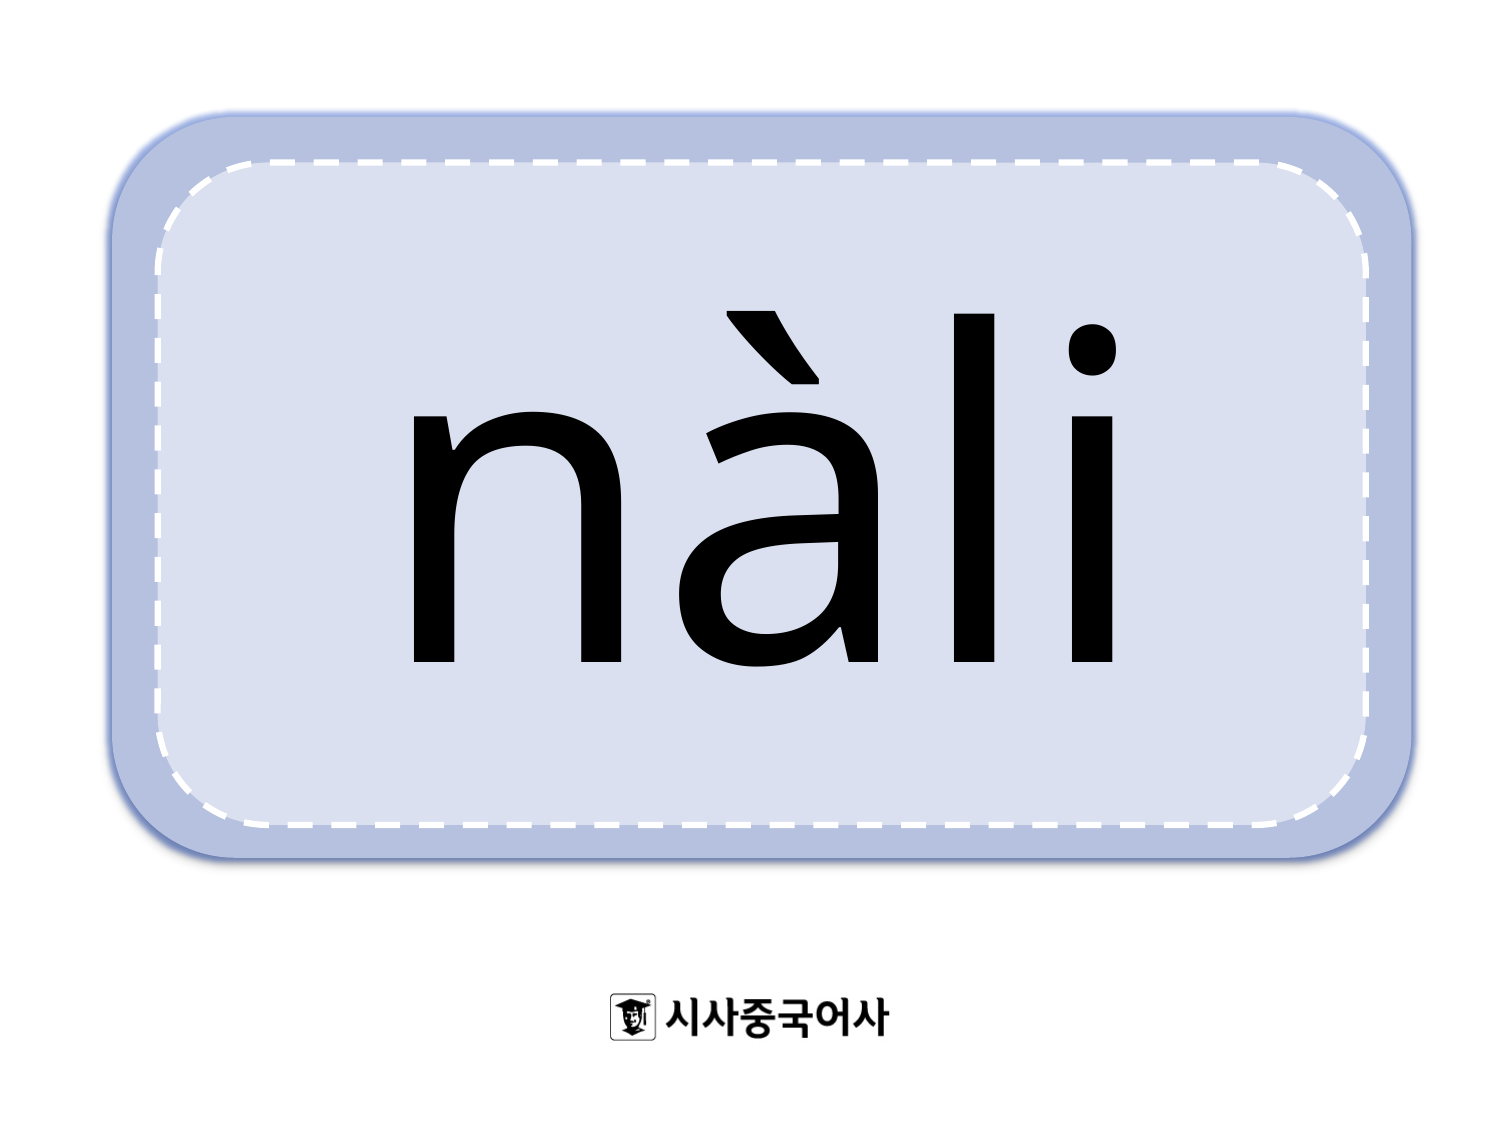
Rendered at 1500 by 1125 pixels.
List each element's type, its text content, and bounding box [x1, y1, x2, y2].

text_box nàli [159, 148, 1368, 811]
picture [602, 987, 898, 1047]
